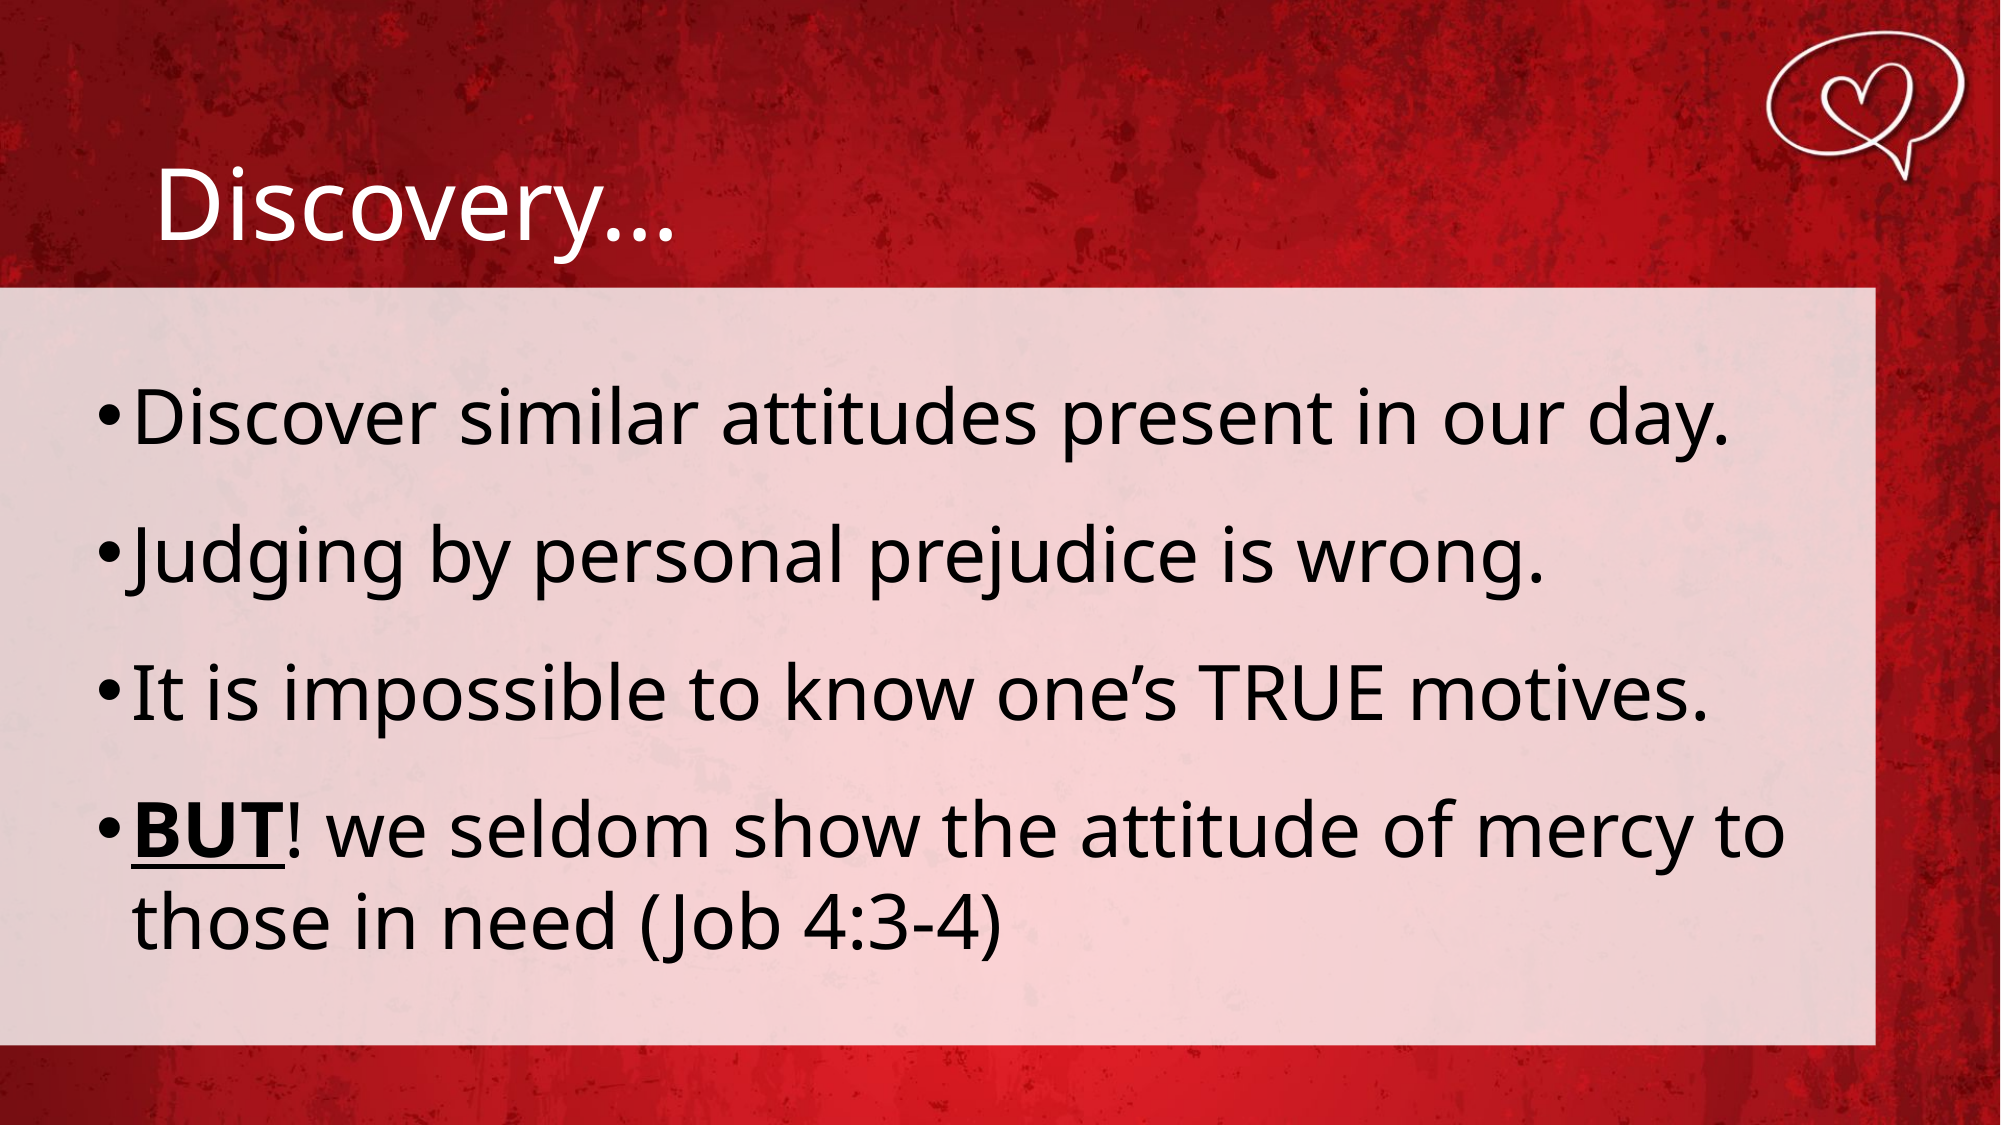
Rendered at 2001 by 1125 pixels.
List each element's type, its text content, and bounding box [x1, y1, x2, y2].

picture [0, 0, 2001, 1125]
title Discovery… [137, 59, 1863, 271]
list Discover similar attitudes present in our day. Judging by personal prejudice is wrong. It is impossible to know one’s TRUE motives. BUT! we seldom show the attitude of mercy to those in need (Job 4:3-4) [81, 291, 1863, 1041]
